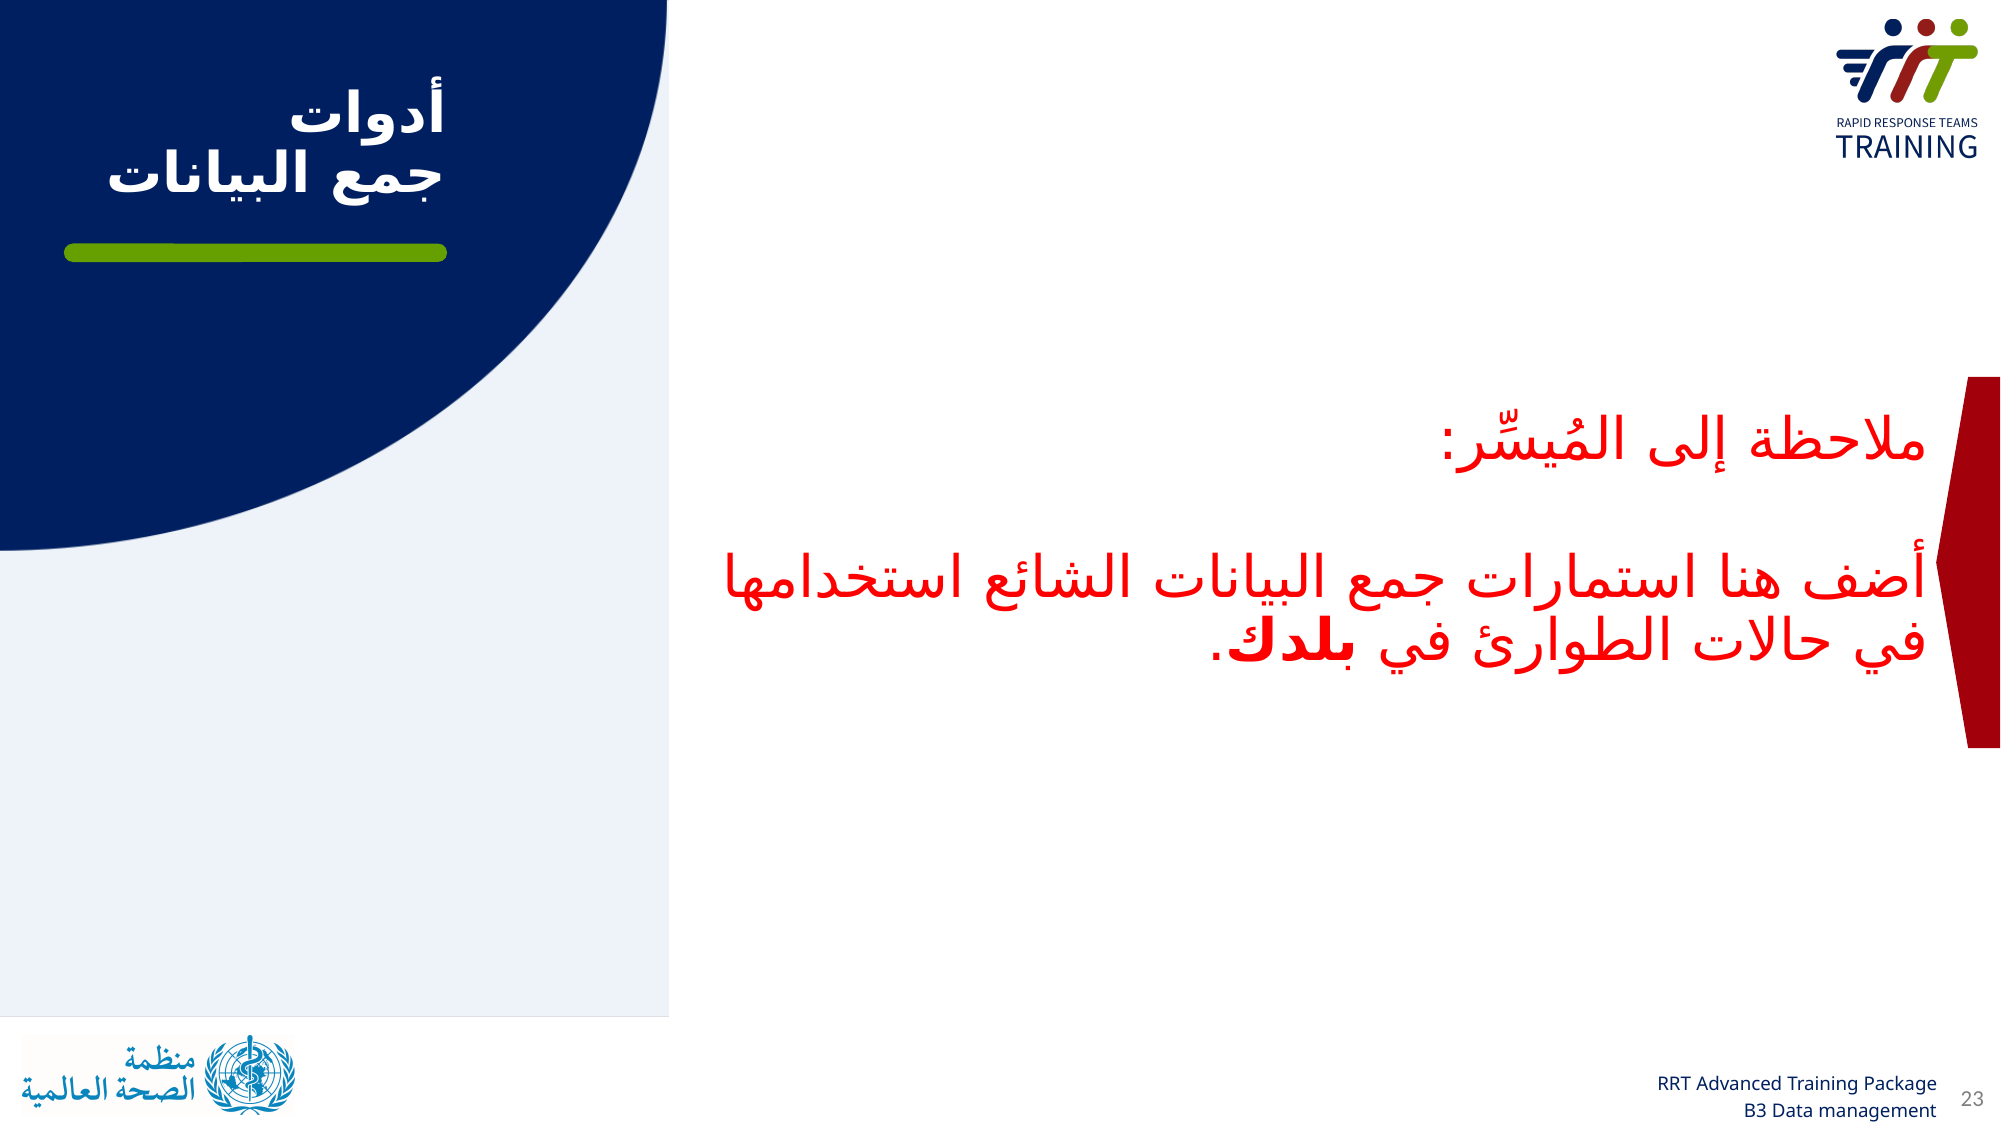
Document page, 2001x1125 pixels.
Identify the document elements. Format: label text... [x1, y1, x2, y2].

picture [0, 0, 669, 1018]
picture [1835, 19, 1978, 167]
text_box أدوات جمع البيانات [91, 50, 454, 239]
picture [22, 1035, 295, 1115]
list ملاحظة إلى المُيسِّر: أضف هنا استمارات جمع البيانات الشائع استخدامها في حالات الطوارئ في بلدك. [700, 401, 1937, 724]
picture [252, 1050, 258, 1059]
